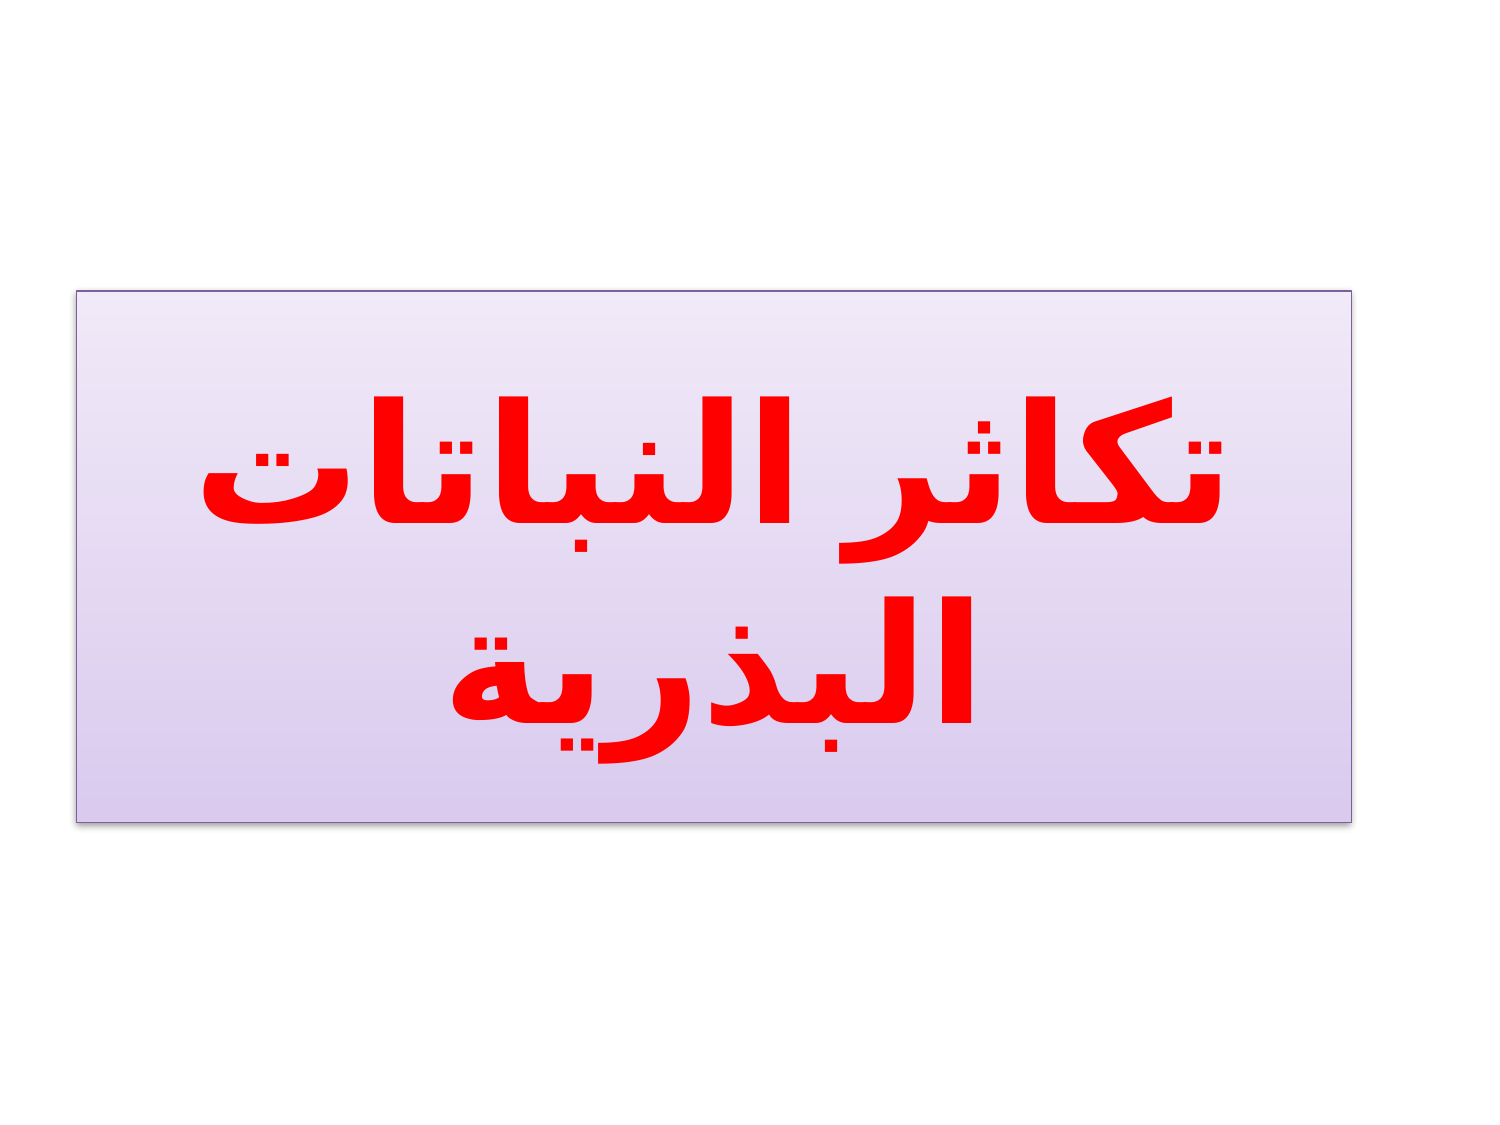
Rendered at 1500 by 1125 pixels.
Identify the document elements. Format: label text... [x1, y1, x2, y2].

title تكاثر النباتات البذرية [76, 290, 1352, 823]
